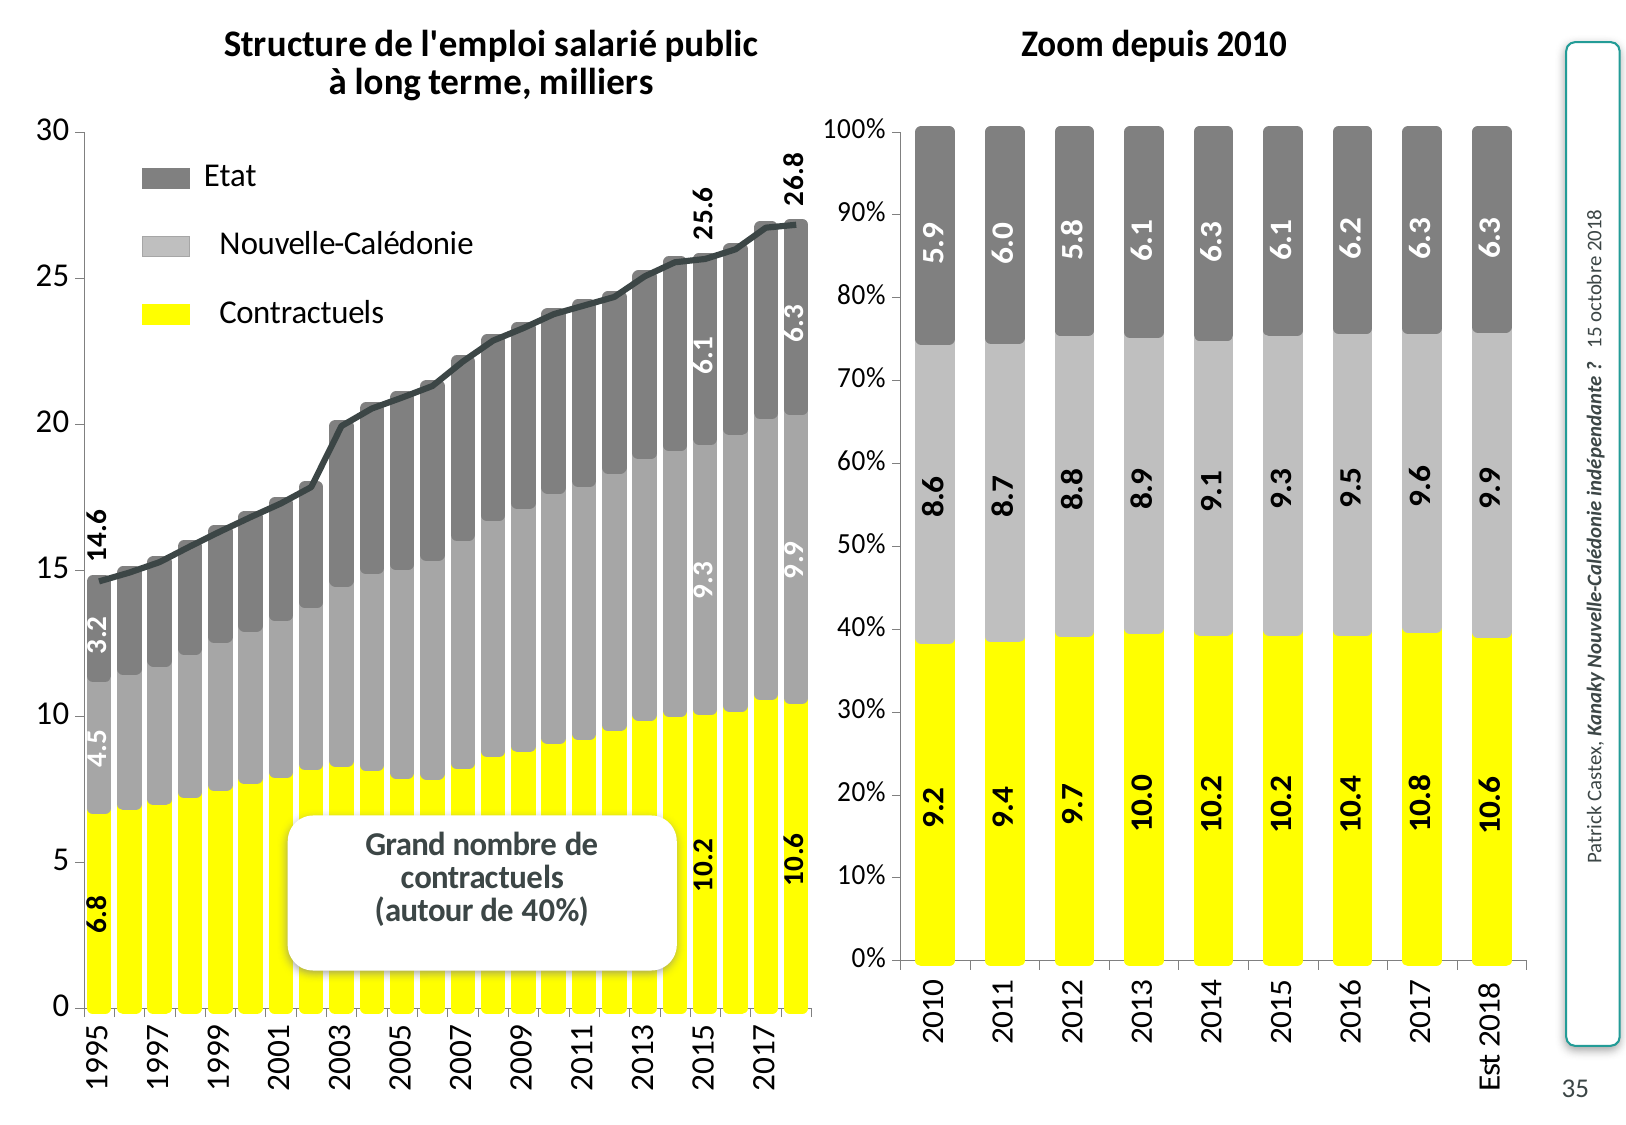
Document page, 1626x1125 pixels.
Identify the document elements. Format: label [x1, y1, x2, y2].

chart [34, 16, 813, 1103]
chart [821, 16, 1528, 1103]
